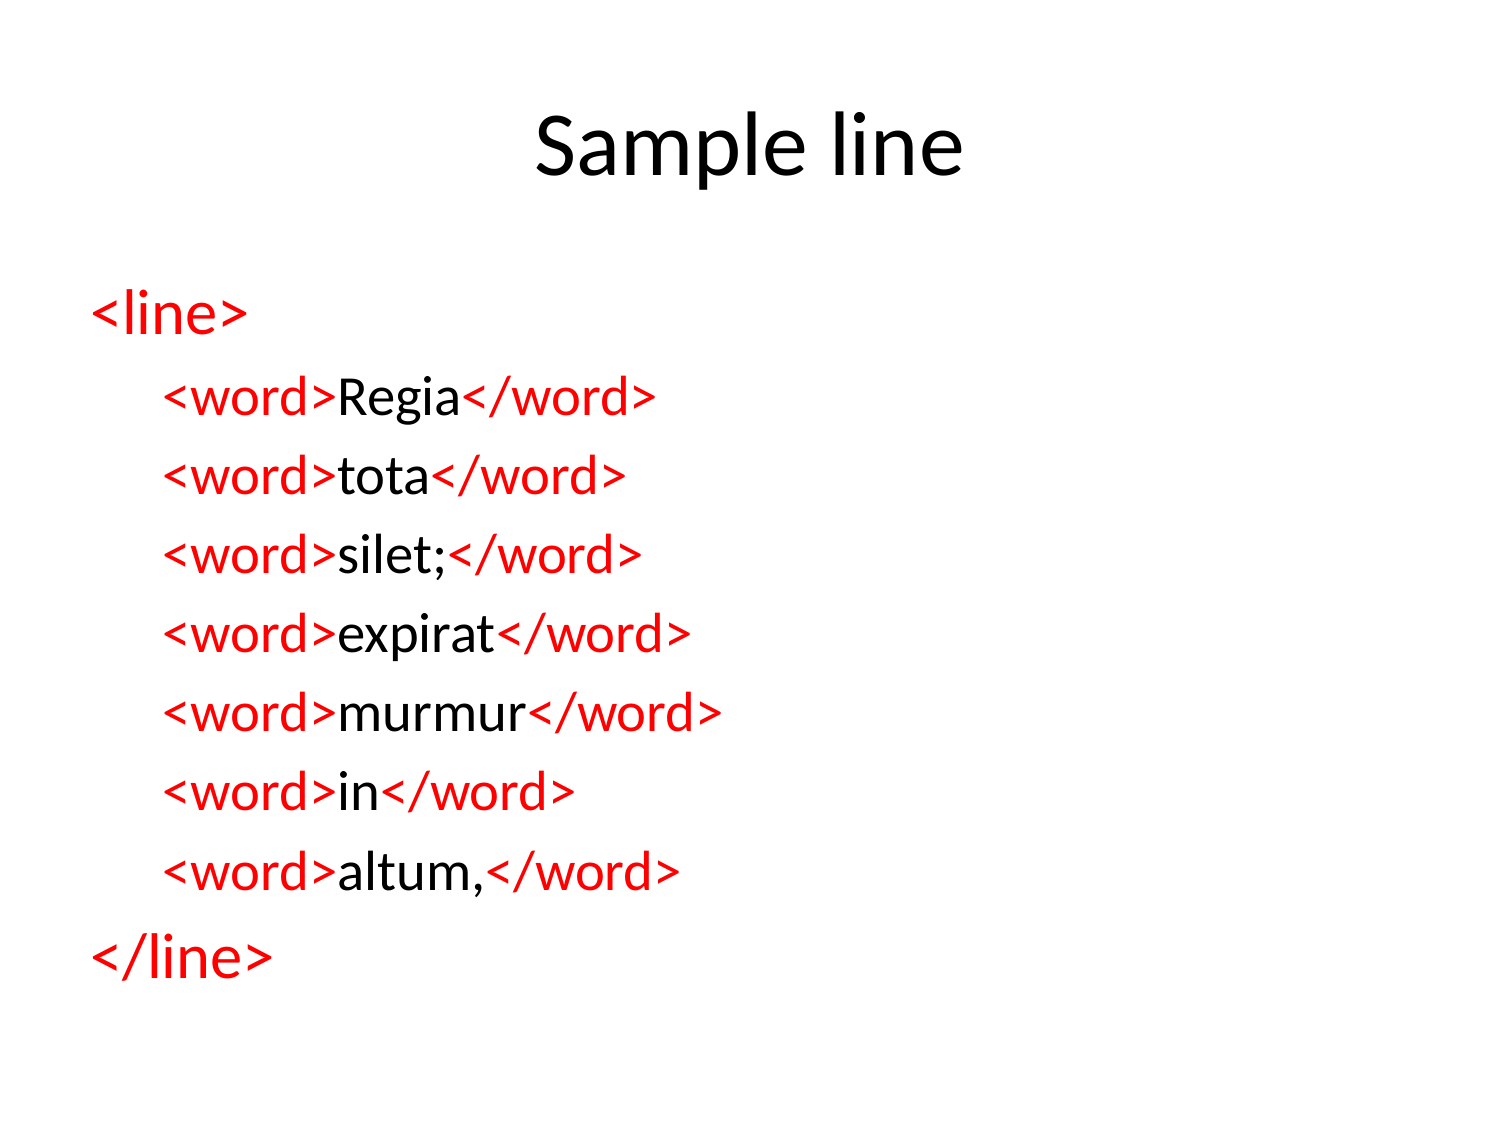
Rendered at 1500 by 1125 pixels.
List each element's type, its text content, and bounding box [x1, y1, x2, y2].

title Sample line [75, 45, 1425, 233]
list <line> <word>Regia</word> <word>tota</word> <word>silet;</word> <word>expirat</word> <word>murmur</word> <word>in</word> <word>altum,</word> </line> [75, 262, 1425, 1005]
